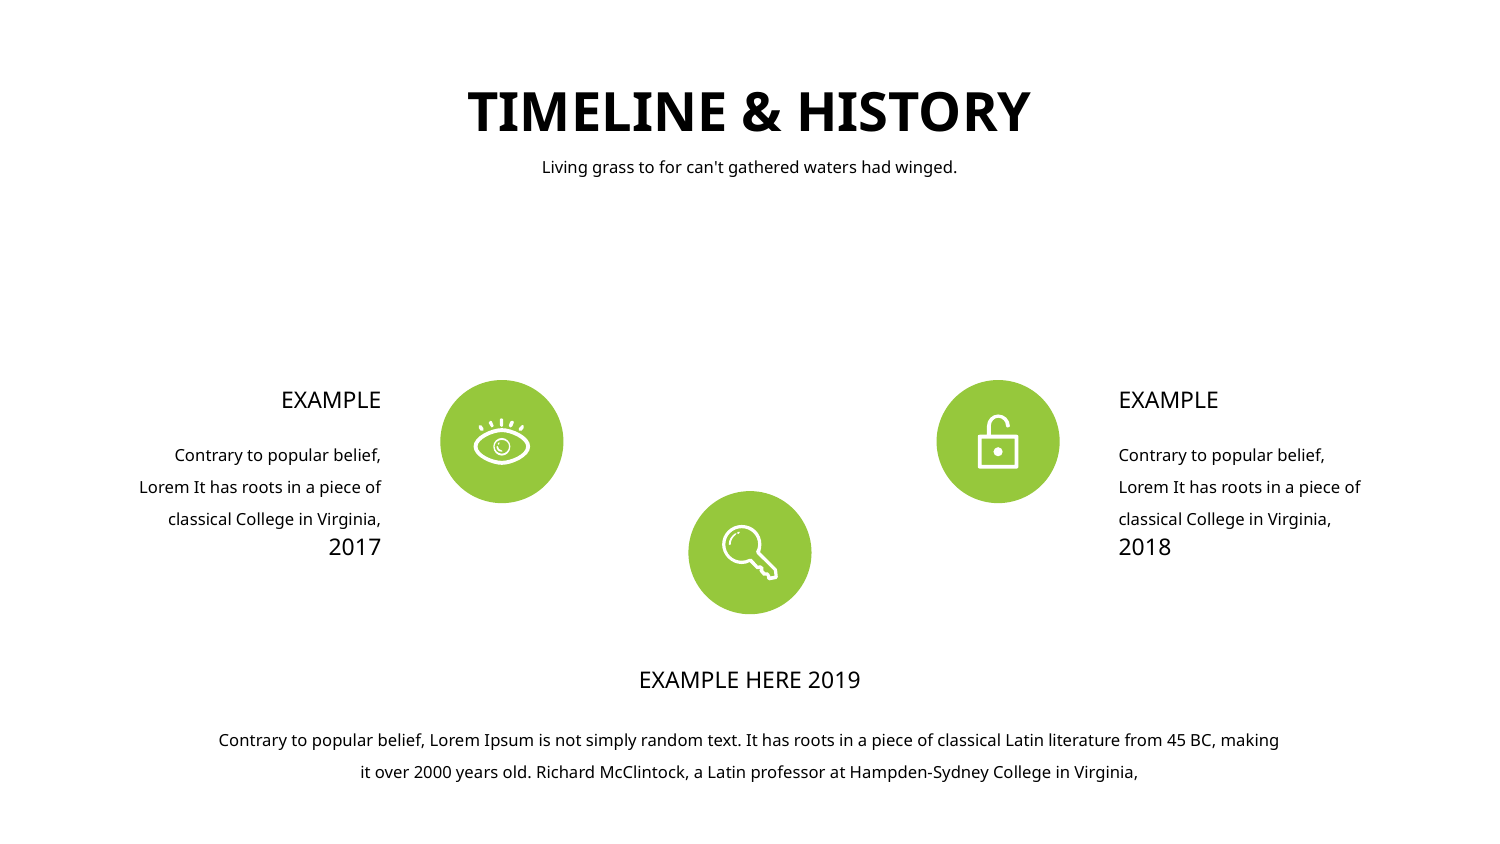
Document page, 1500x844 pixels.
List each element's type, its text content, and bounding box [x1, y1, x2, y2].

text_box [721, 524, 779, 581]
text_box EXAMPLE [1107, 380, 1280, 420]
text_box Contrary to popular belief, Lorem It has roots in a piece of classical College in Virginia, [1107, 427, 1389, 513]
text_box [473, 420, 531, 465]
text_box EXAMPLE HERE 2019 [609, 659, 891, 700]
text_box 2017 [220, 526, 393, 567]
text_box [688, 491, 812, 615]
text_box [440, 380, 564, 504]
text_box [977, 414, 1019, 469]
text_box EXAMPLE [220, 380, 393, 420]
text_box [936, 380, 1060, 504]
text_box TIMELINE & HISTORY [365, 71, 1135, 149]
text_box [499, 418, 504, 427]
text_box Contrary to popular belief, Lorem It has roots in a piece of classical College in Virginia, [111, 427, 393, 513]
text_box Living grass to for can't gathered waters had winged. [491, 151, 1009, 182]
text_box Contrary to popular belief, Lorem Ipsum is not simply random text. It has roots in a piece of classical Latin literature from 45 BC, making it over 2000 years old. Richard McClintock, a Latin professor at Hampden-Sydney College in Virginia, [201, 712, 1299, 773]
text_box 2018 [1107, 526, 1280, 567]
